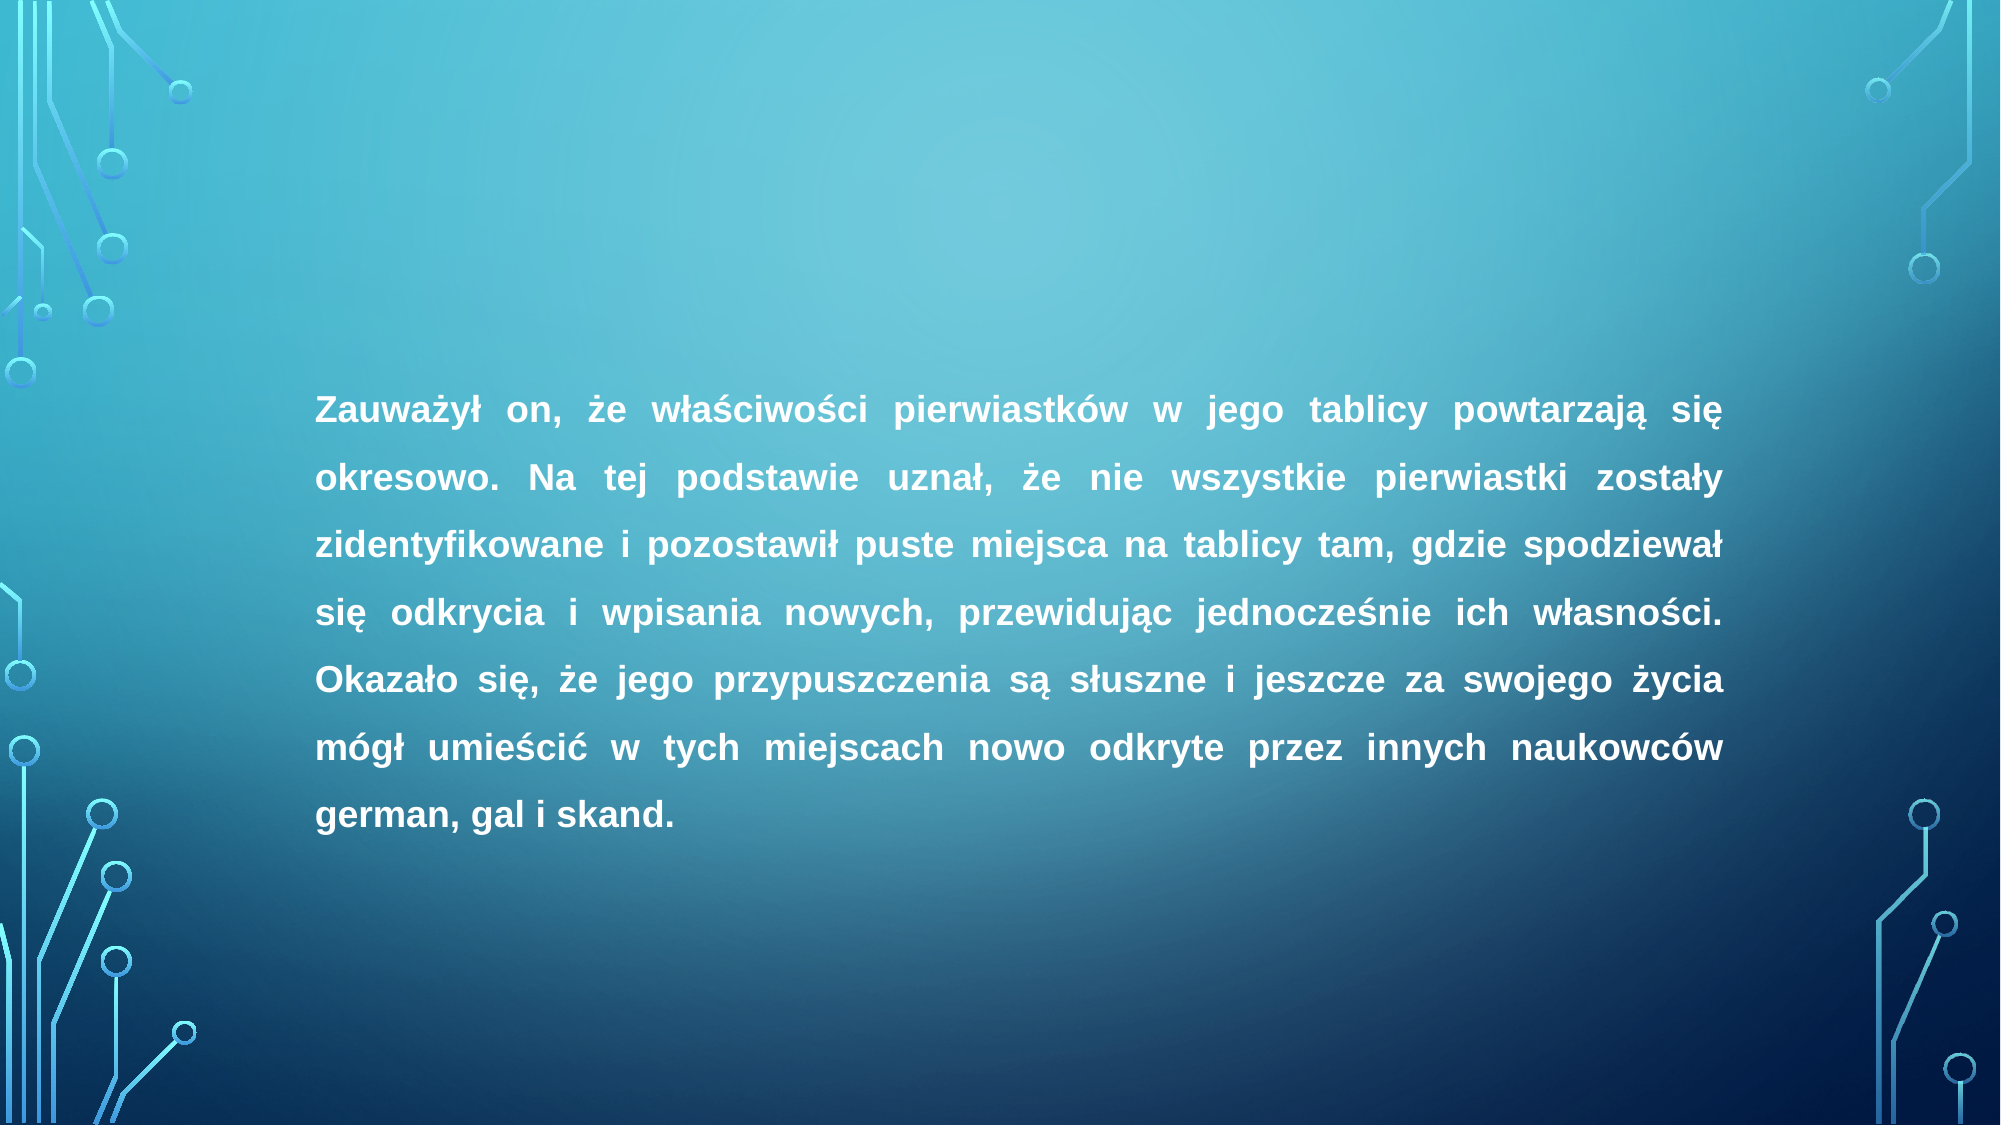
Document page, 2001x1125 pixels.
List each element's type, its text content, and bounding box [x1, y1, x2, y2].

text_box Zauważył on, że właściwości pierwiastków w jego tablicy powtarzają się okresowo. Na tej podstawie uznał, że nie wszystkie pierwiastki zostały zidentyfikowane i pozostawił puste miejsca na tablicy tam, gdzie spodziewał się odkrycia i wpisania nowych, przewidując jednocześnie ich własności. Okazało się, że jego przypuszczenia są słuszne i jeszcze za swojego życia mógł umieścić w tych miejscach nowo odkryte przez innych naukowców german, gal i skand. [299, 355, 1739, 843]
